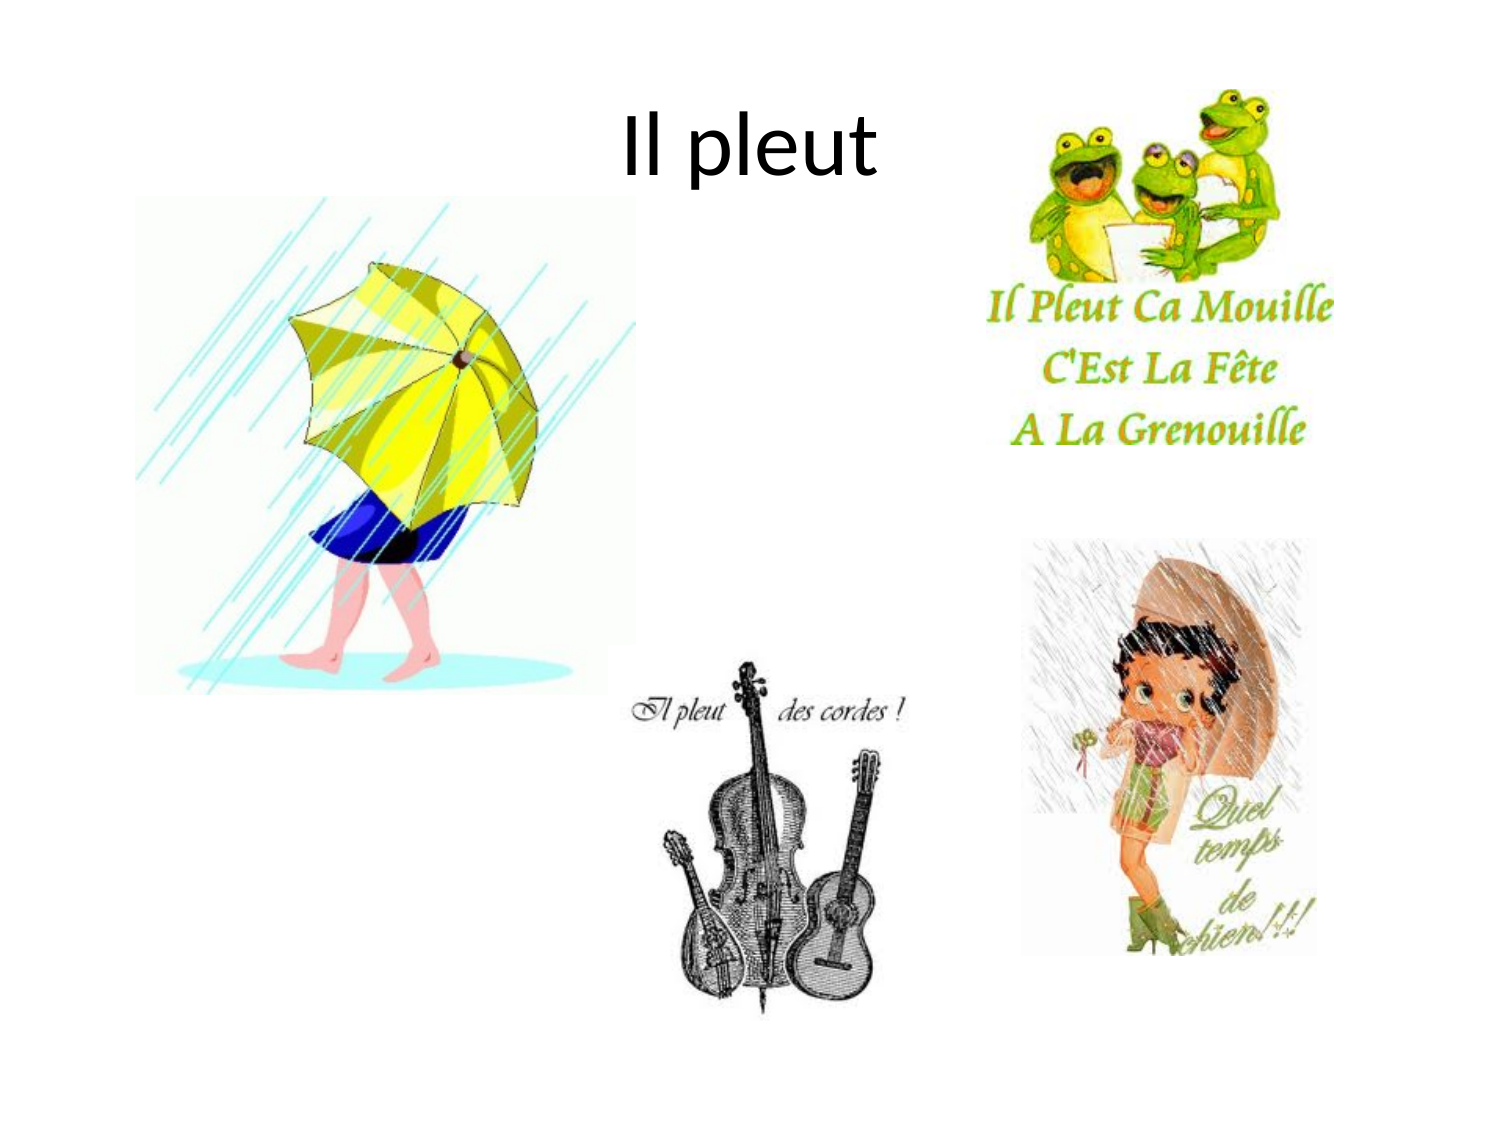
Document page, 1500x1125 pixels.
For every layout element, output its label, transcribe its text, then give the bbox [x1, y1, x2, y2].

picture [1021, 538, 1318, 957]
title Il pleut [75, 45, 1425, 233]
picture [135, 195, 931, 1027]
picture [985, 89, 1334, 445]
